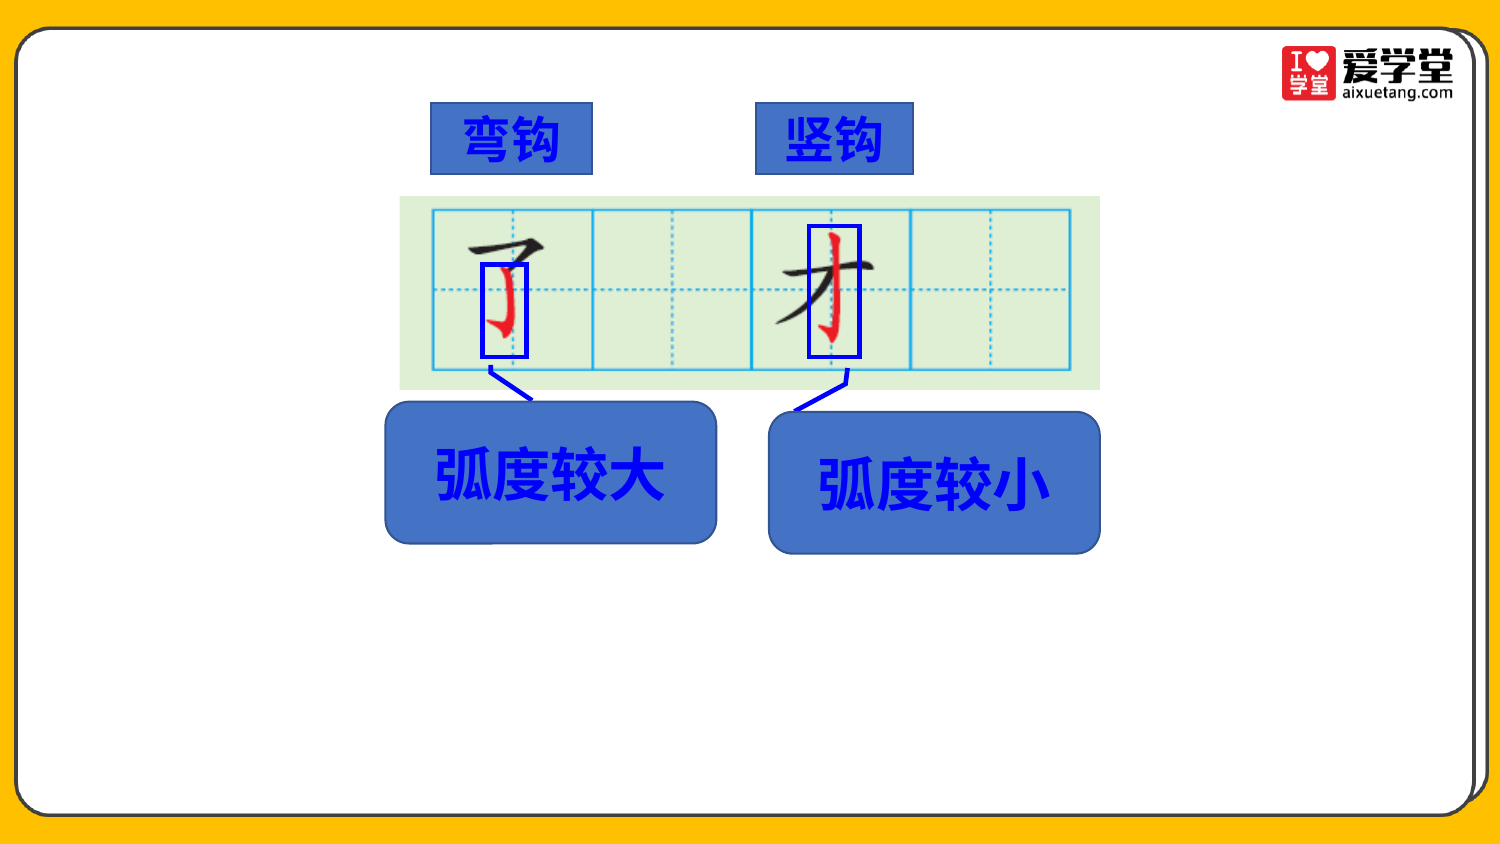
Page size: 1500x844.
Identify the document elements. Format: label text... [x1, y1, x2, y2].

text_box 弧度较大 [384, 400, 718, 545]
text_box [514, 390, 533, 400]
text_box 弧度较小 [767, 410, 1101, 555]
picture [0, 0, 1500, 844]
text_box 弯钩 [430, 102, 593, 175]
text_box 竖钩 [755, 102, 914, 175]
text_box [794, 390, 837, 410]
